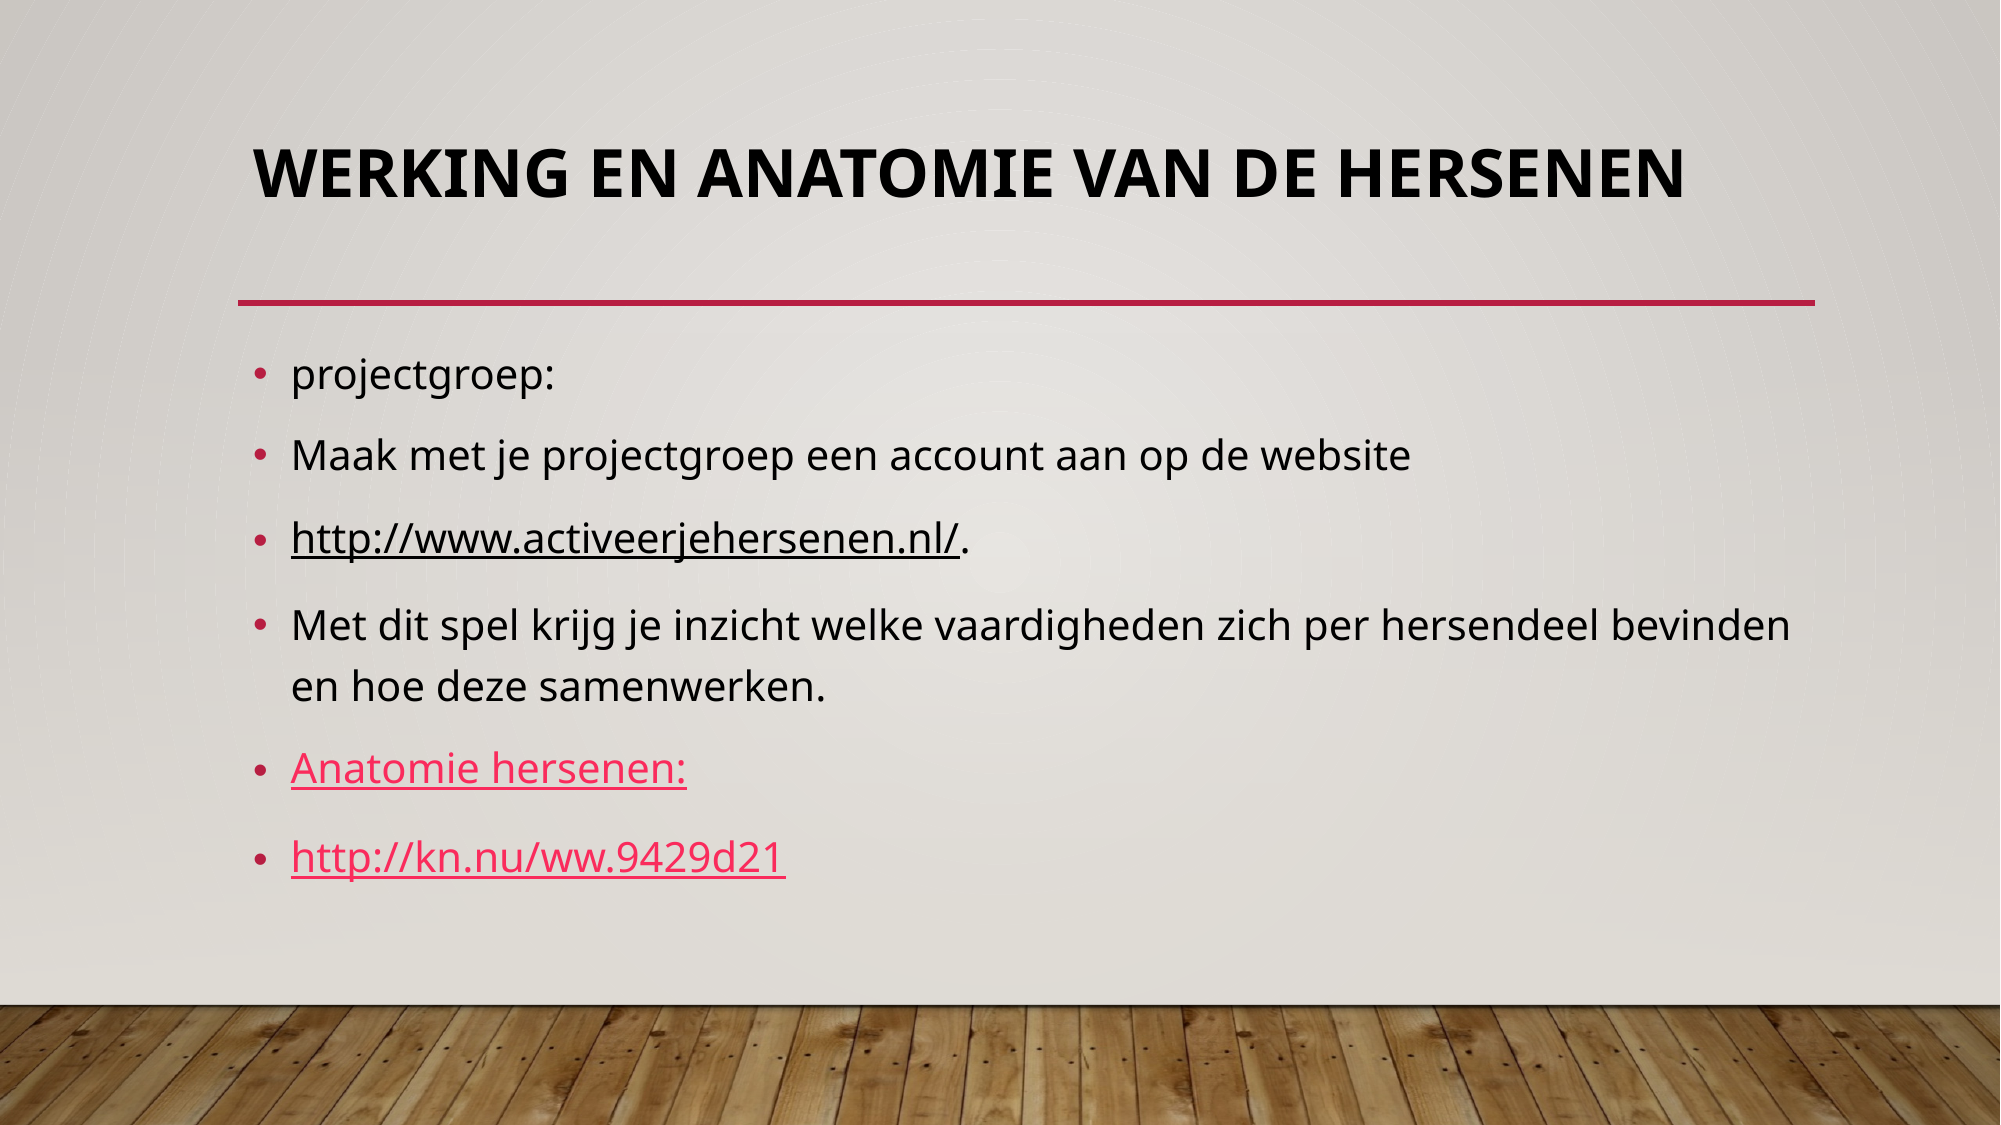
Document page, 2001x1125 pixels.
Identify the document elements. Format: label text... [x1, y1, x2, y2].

list projectgroep: Maak met je projectgroep een account aan op de website http://www.activeerjehersenen.nl/. Met dit spel krijg je inzicht welke vaardigheden zich per hersendeel bevinden en hoe deze samenwerken. Anatomie hersenen: http://kn.nu/ww.9429d21 [238, 330, 1814, 897]
picture [0, 1005, 2000, 1125]
title Werking en anatomie van de hersenen [238, 131, 1814, 305]
